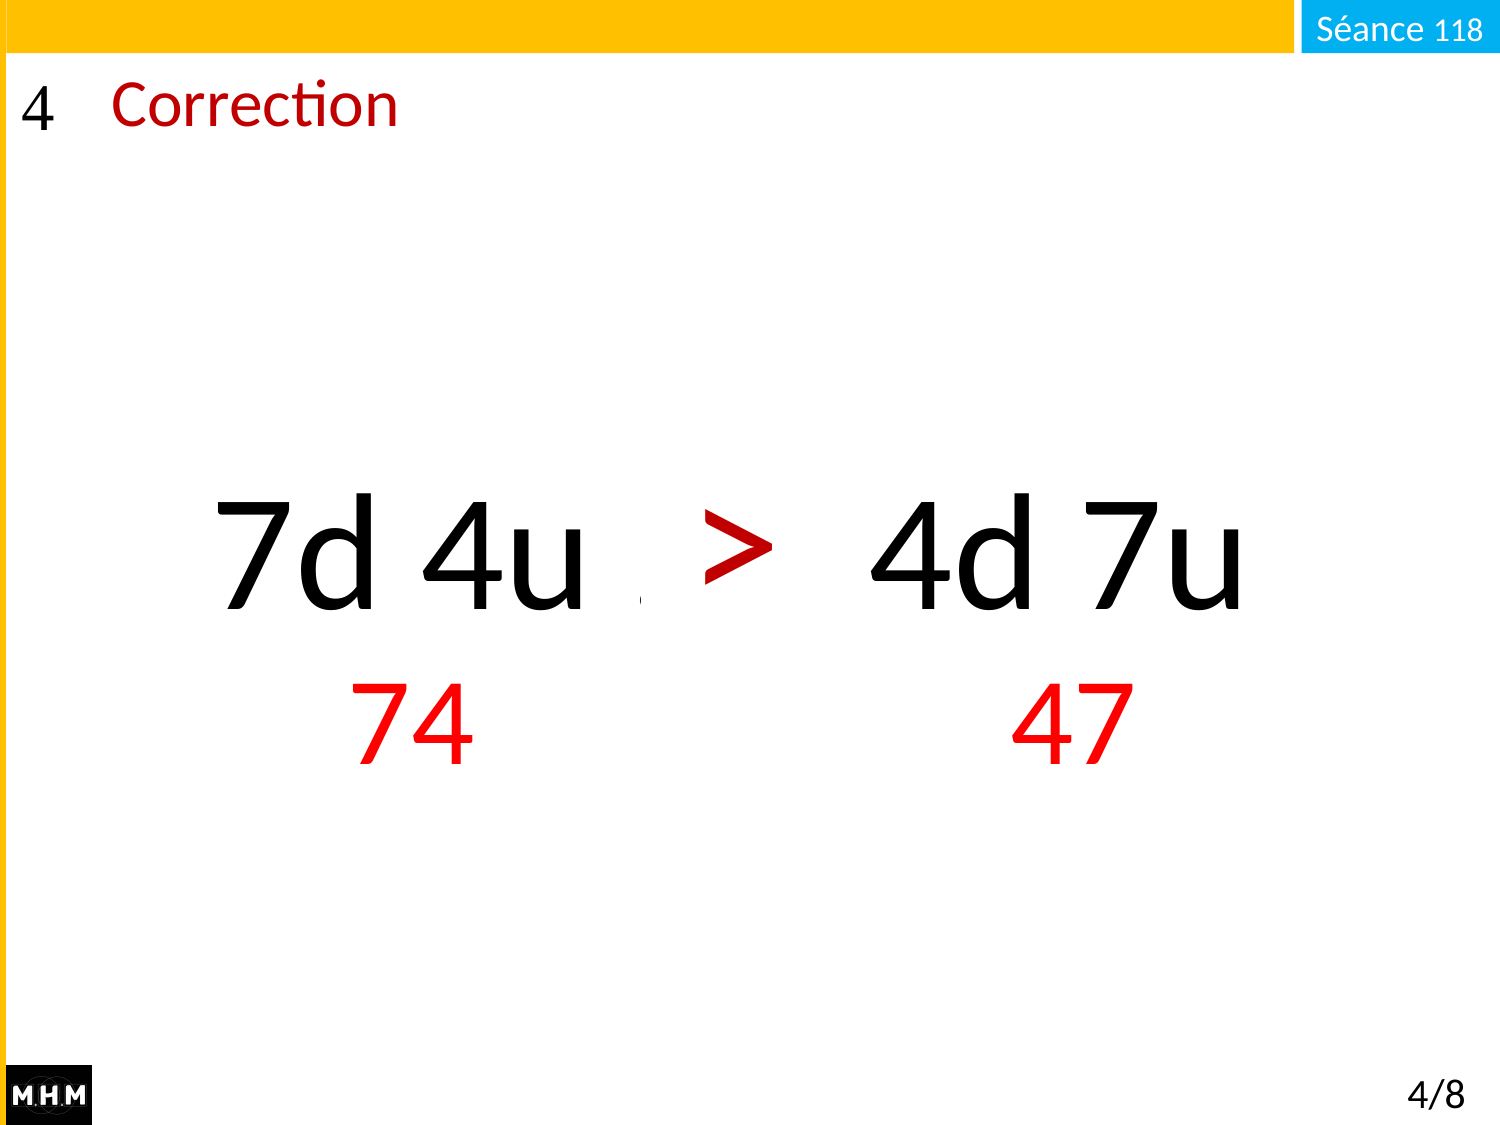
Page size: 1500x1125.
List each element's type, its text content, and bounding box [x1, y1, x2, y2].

title Correction [96, 60, 1391, 149]
list 4/8 [1373, 1064, 1500, 1125]
text_box 7d 4u . . . 4d 7u [829, 435, 1360, 650]
text_box 74 47 [333, 632, 1233, 797]
picture [6, 1065, 92, 1125]
text_box 7d 4u . . . 4d 7u [196, 435, 640, 650]
text_box > [640, 414, 829, 632]
